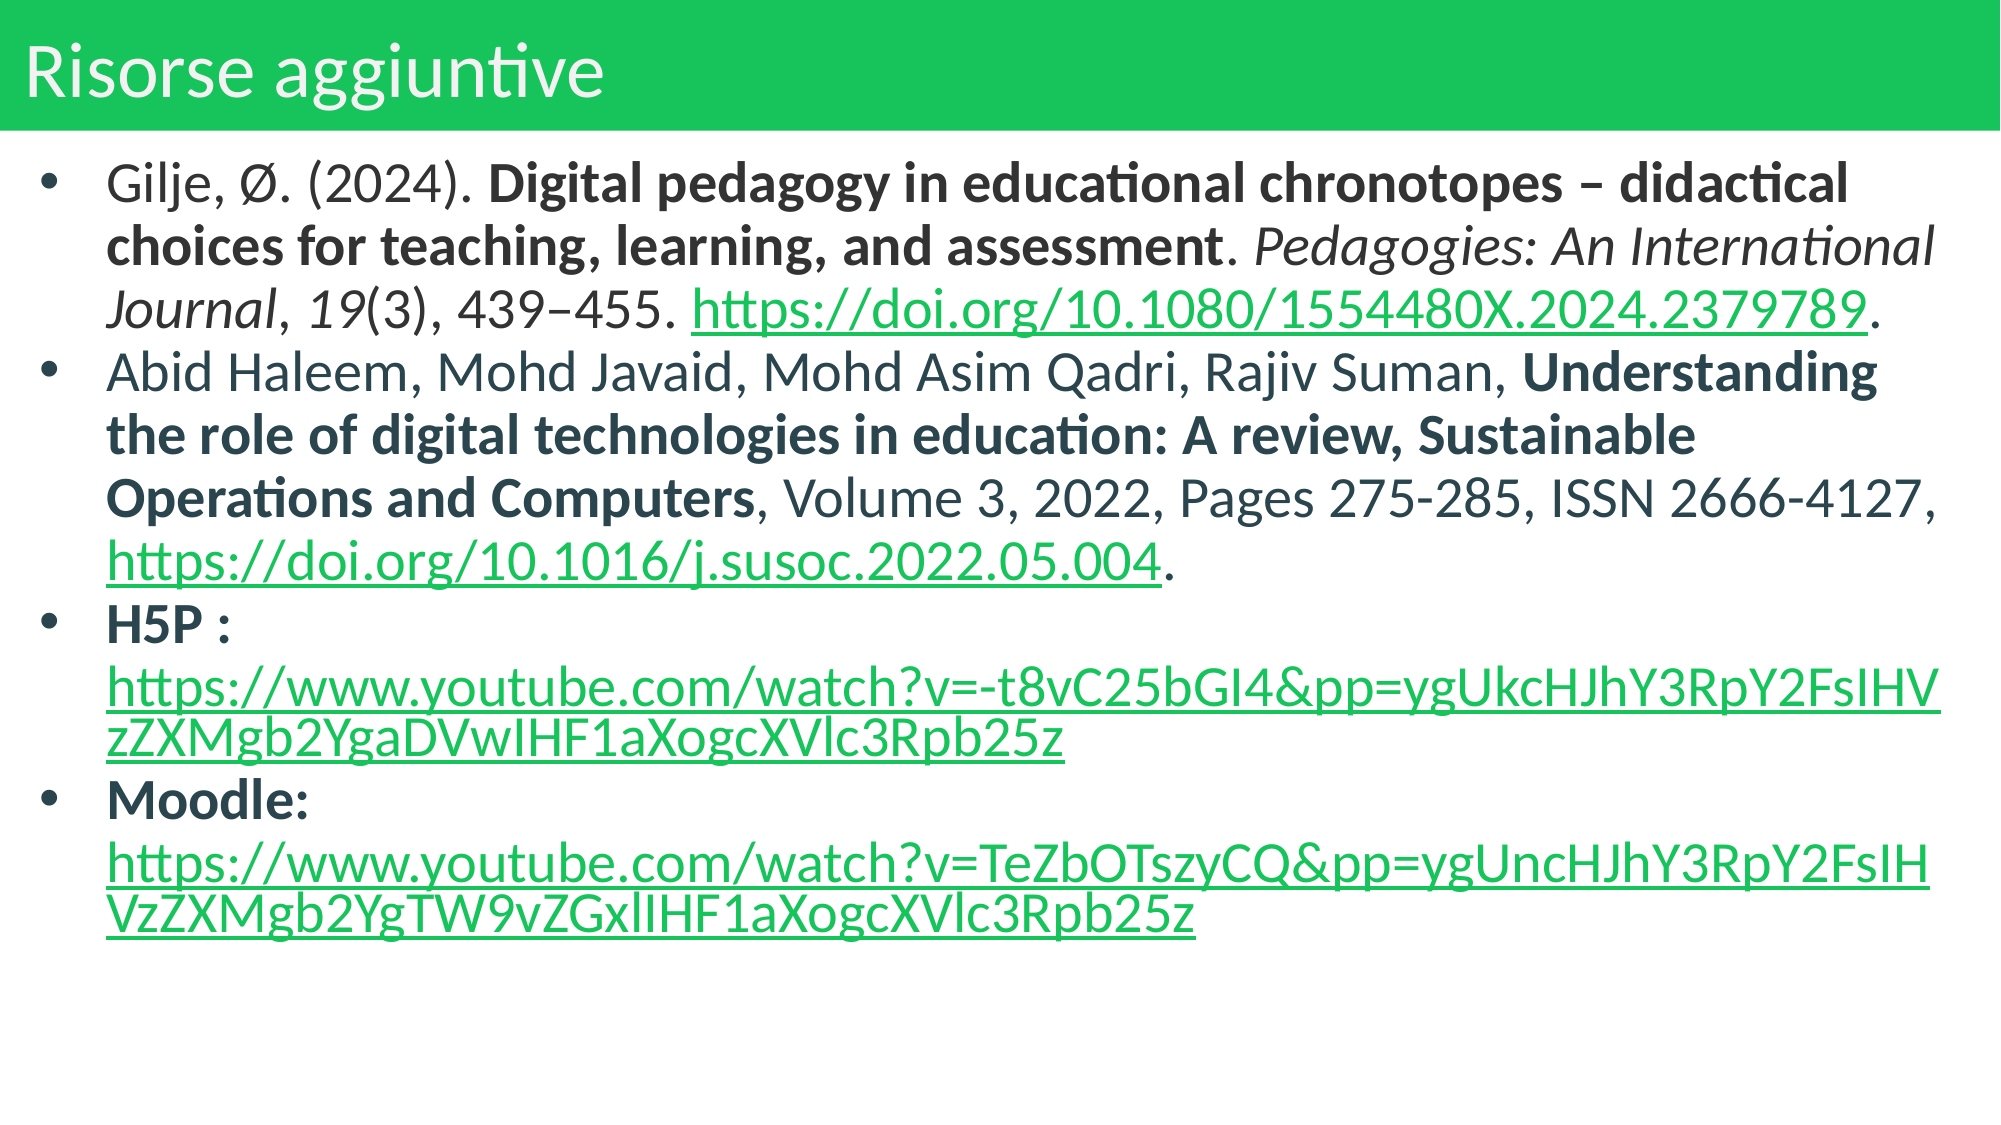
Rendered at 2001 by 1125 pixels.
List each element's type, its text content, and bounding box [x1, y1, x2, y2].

list Gilje, Ø. (2024). Digital pedagogy in educational chronotopes – didactical choices for teaching, learning, and assessment. Pedagogies: An International Journal, 19(3), 439–455. https://doi.org/10.1080/1554480X.2024.2379789. Abid Haleem, Mohd Javaid, Mohd Asim Qadri, Rajiv Suman, Understanding the role of digital technologies in education: A review, Sustainable Operations and Computers, Volume 3, 2022, Pages 275-285, ISSN 2666-4127, https://doi.org/10.1016/j.susoc.2022.05.004. H5P : https://www.youtube.com/watch?v=-t8vC25bGI4&pp=ygUkcHJhY3RpY2FsIHVzZXMgb2YgaDVwIHF1aXogcXVlc3Rpb25z Moodle: https://www.youtube.com/watch?v=TeZbOTszyCQ&pp=ygUncHJhY3RpY2FsIHVzZXMgb2YgTW9vZGxlIHF1aXogcXVlc3Rpb25z [16, 144, 1976, 1108]
title Risorse aggiuntive [16, 13, 1976, 131]
